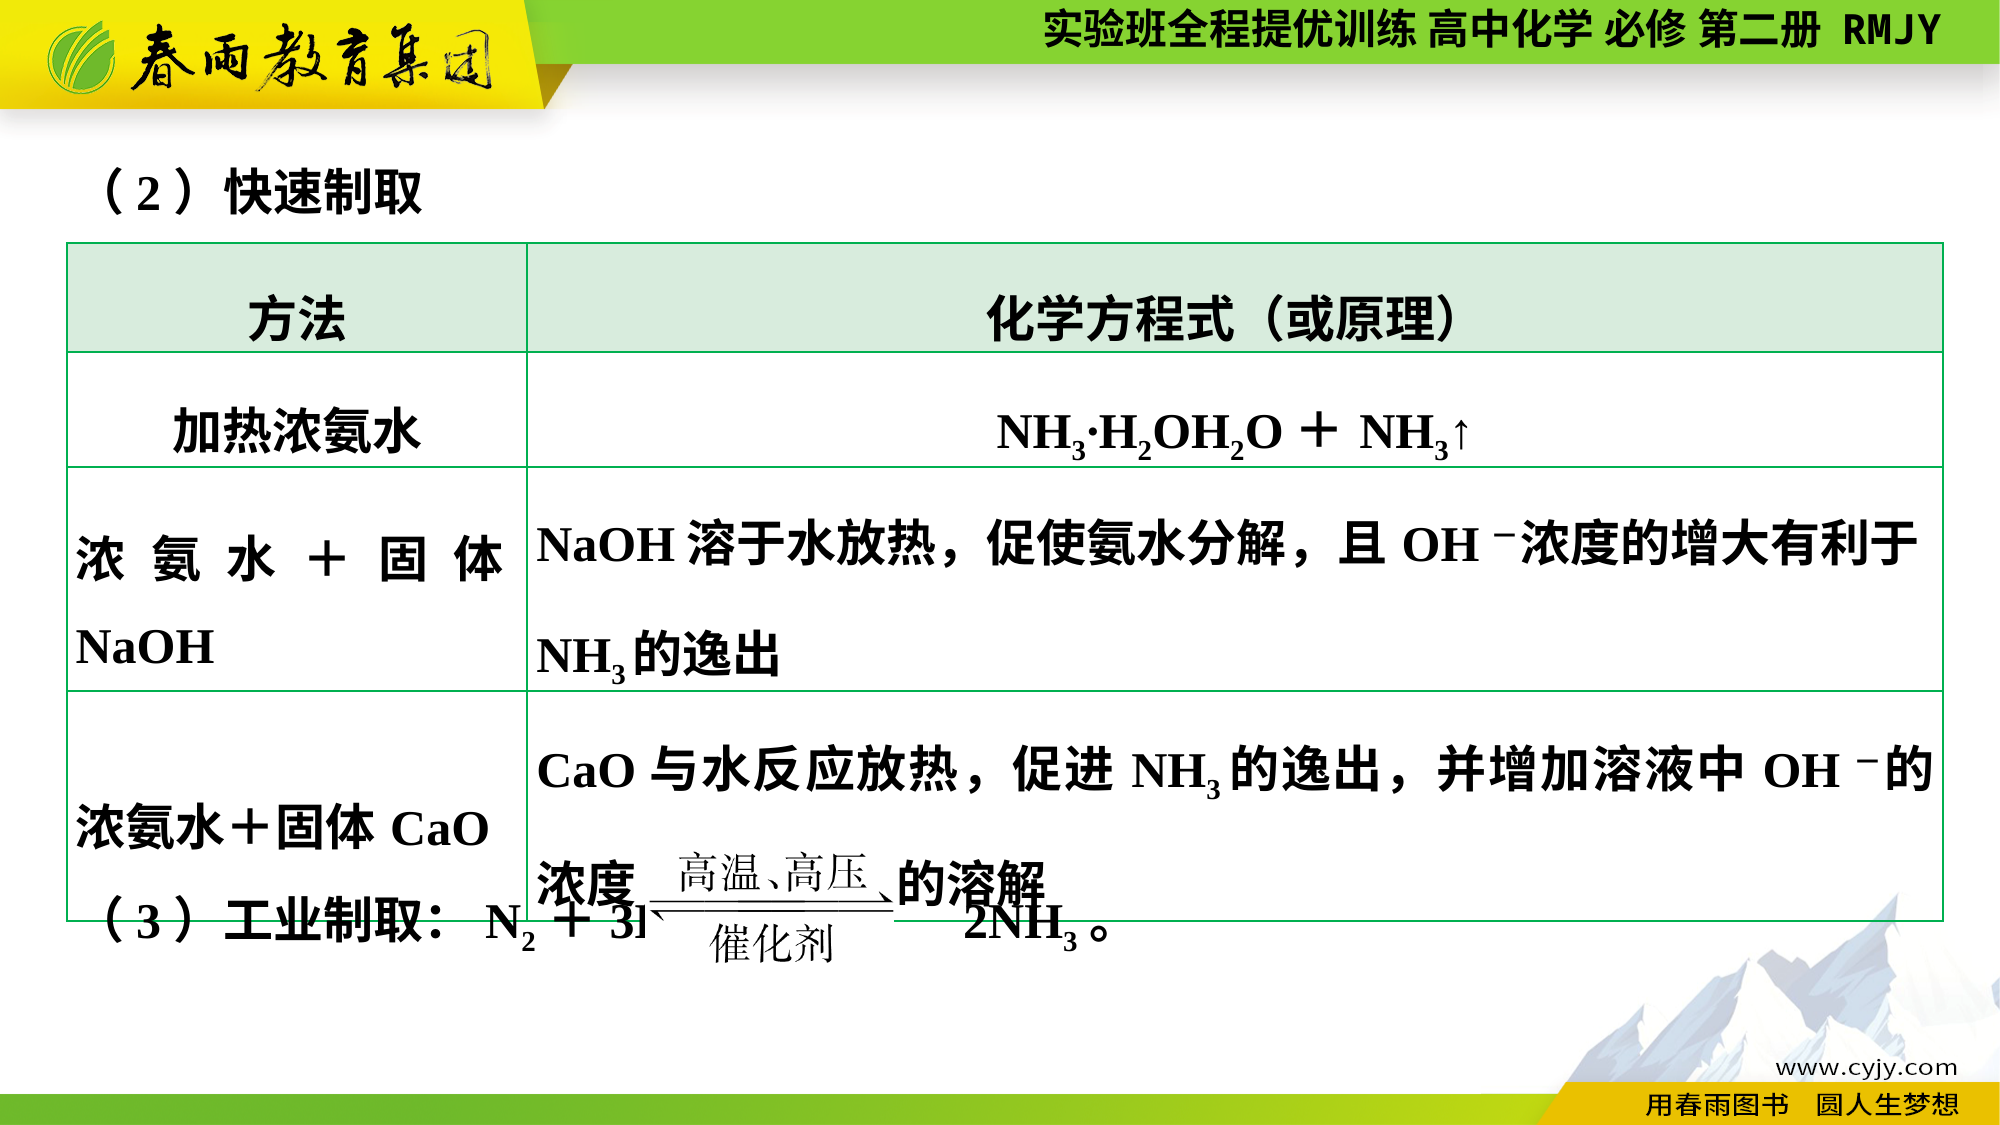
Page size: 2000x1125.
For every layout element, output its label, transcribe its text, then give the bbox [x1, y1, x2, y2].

list （2）快速制取 [59, 122, 1944, 217]
picture [0, 0, 2000, 1125]
text_box （3）工业制取：N2＋3H2 2NH3。 [896, 847, 1944, 965]
text_box （3）工业制取：N2＋3H2 2NH3。 [59, 847, 642, 965]
